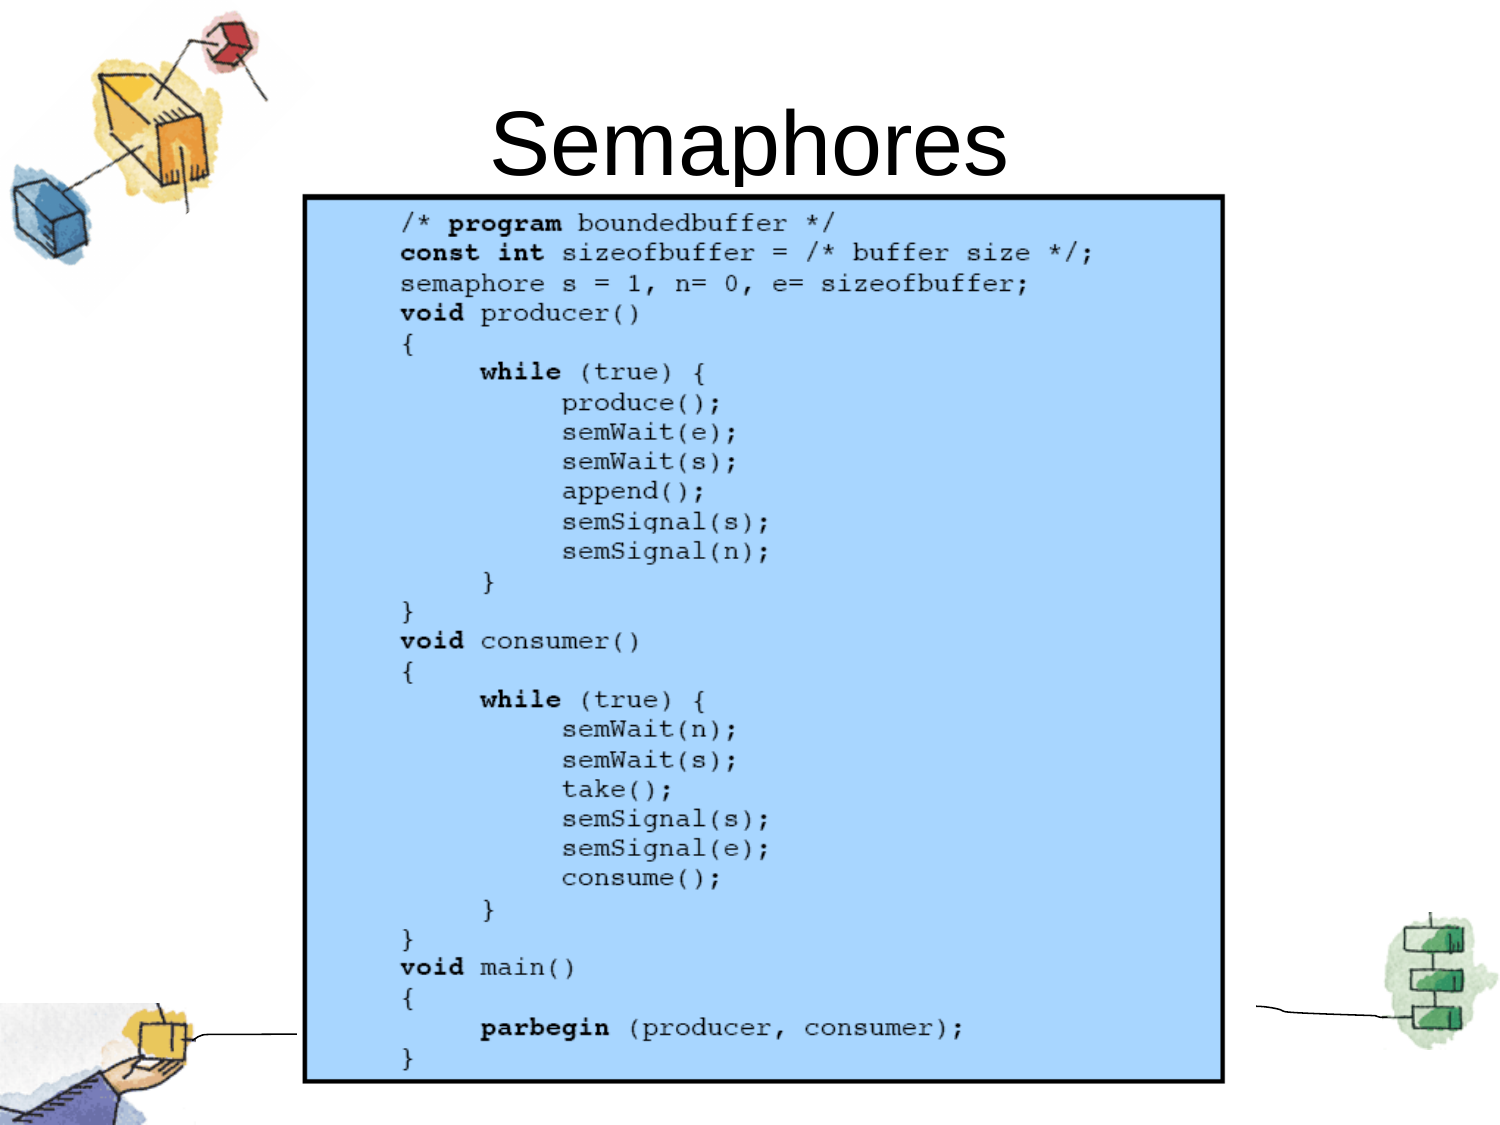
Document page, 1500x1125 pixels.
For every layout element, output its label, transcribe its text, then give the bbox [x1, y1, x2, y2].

picture [114, 0, 274, 44]
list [296, 187, 1256, 1101]
picture [0, 85, 167, 316]
picture [1382, 912, 1500, 1050]
title Semaphores [74, 44, 1426, 233]
picture [0, 1003, 196, 1125]
